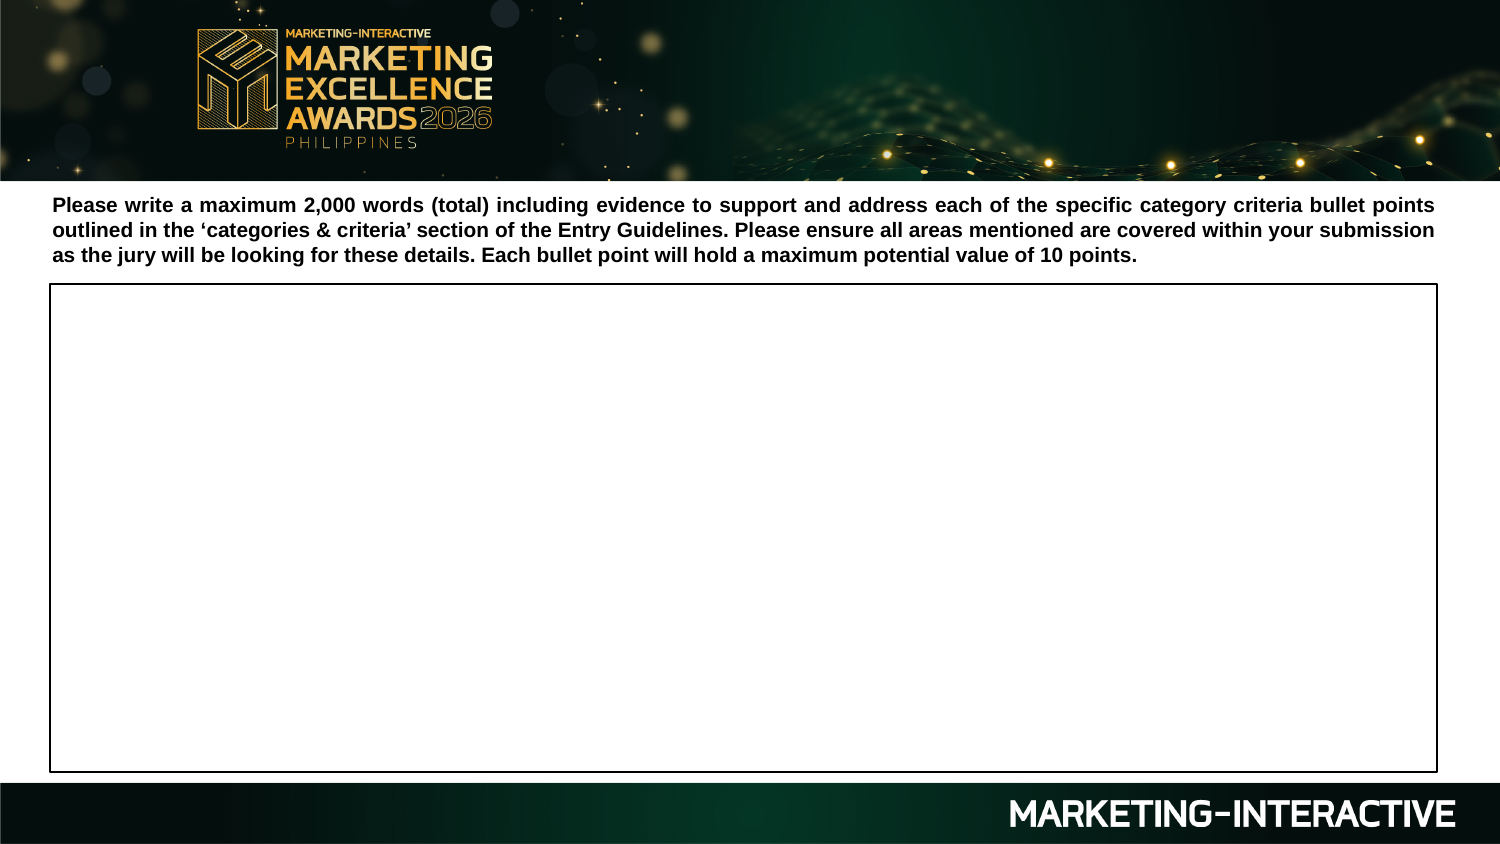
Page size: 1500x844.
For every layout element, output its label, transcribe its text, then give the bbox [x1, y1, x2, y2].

text_box [48, 282, 1440, 774]
picture [0, 0, 1500, 844]
text_box Please write a maximum 2,000 words (total) including evidence to support and address each of the specific category criteria bullet points outlined in the ‘categories & criteria’ section of the Entry Guidelines. Please ensure all areas mentioned are covered within your submission as the jury will be looking for these details. Each bullet point will hold a maximum potential value of 10 points. [37, 184, 1450, 275]
